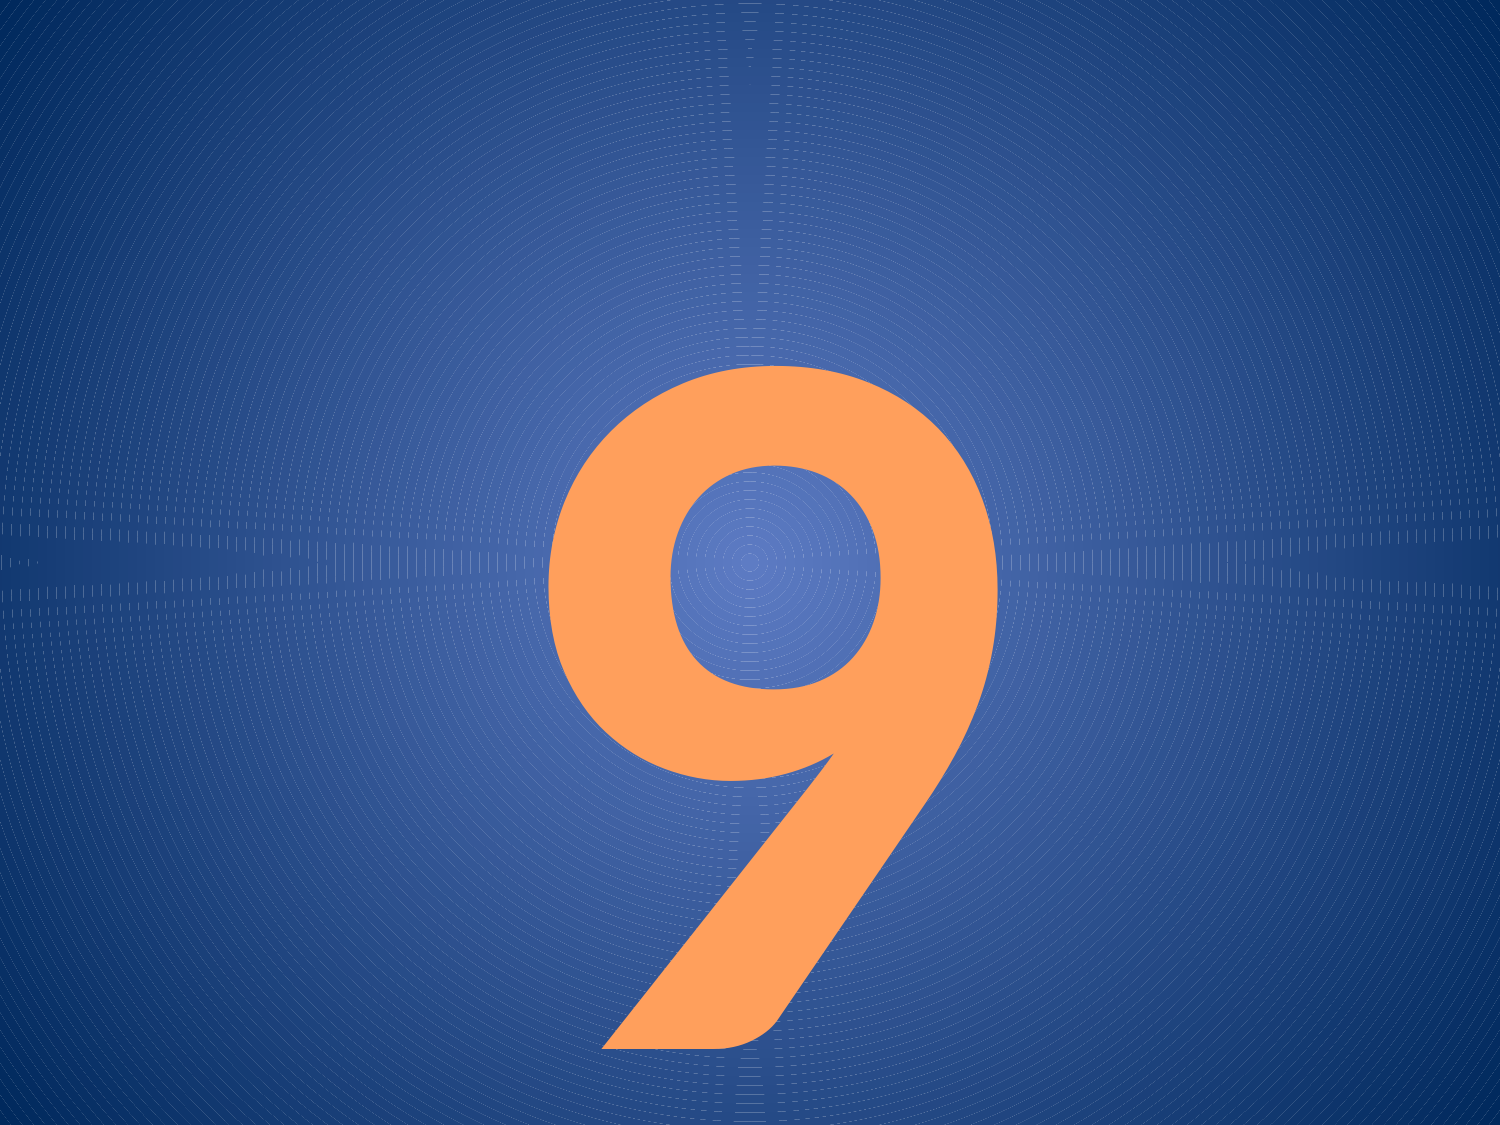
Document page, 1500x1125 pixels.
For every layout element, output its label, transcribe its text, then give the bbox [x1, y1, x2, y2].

text_box 9 [477, 0, 1036, 1125]
